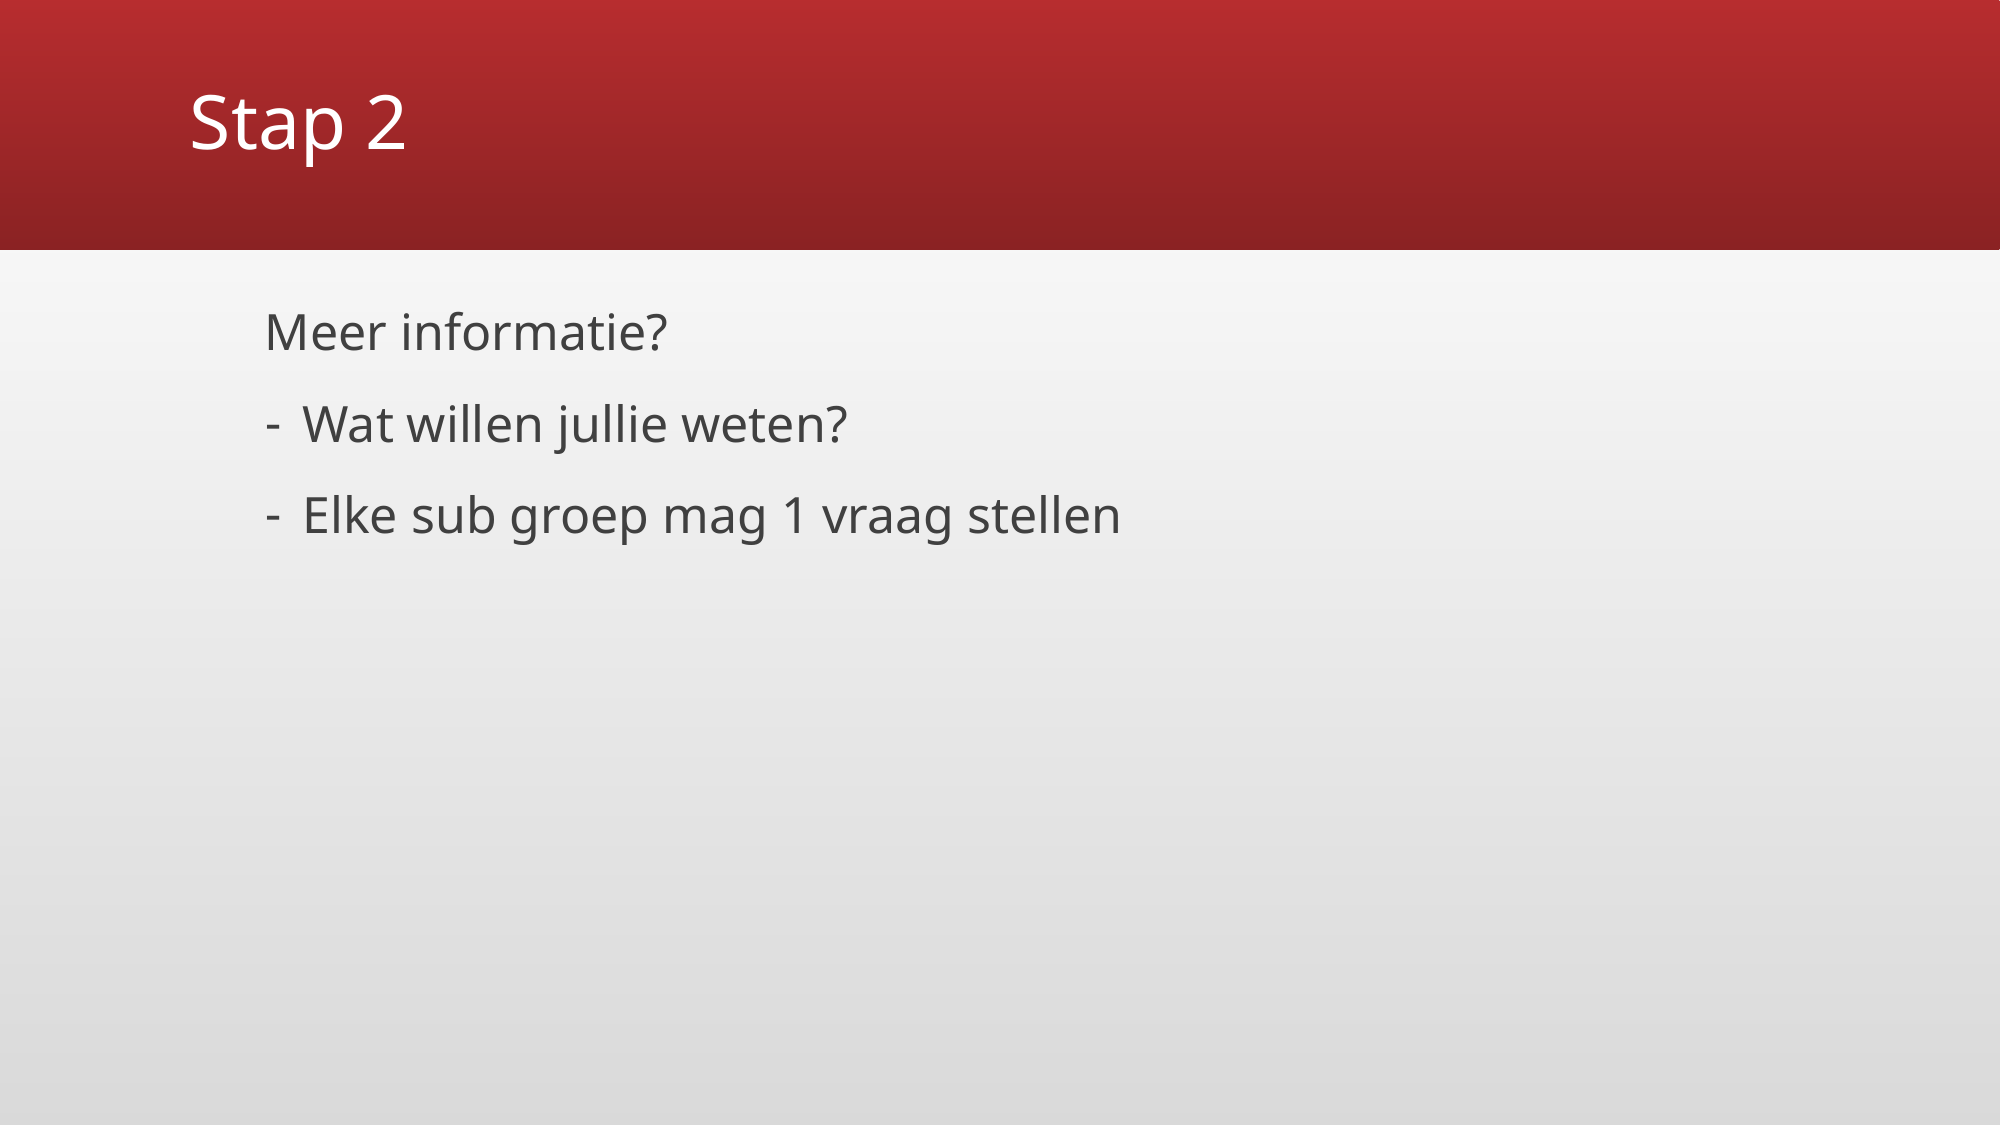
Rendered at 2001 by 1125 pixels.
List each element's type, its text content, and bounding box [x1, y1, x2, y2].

title Stap 2 [174, 16, 1825, 234]
list Meer informatie? Wat willen jullie weten? Elke sub groep mag 1 vraag stellen [249, 299, 1750, 1050]
